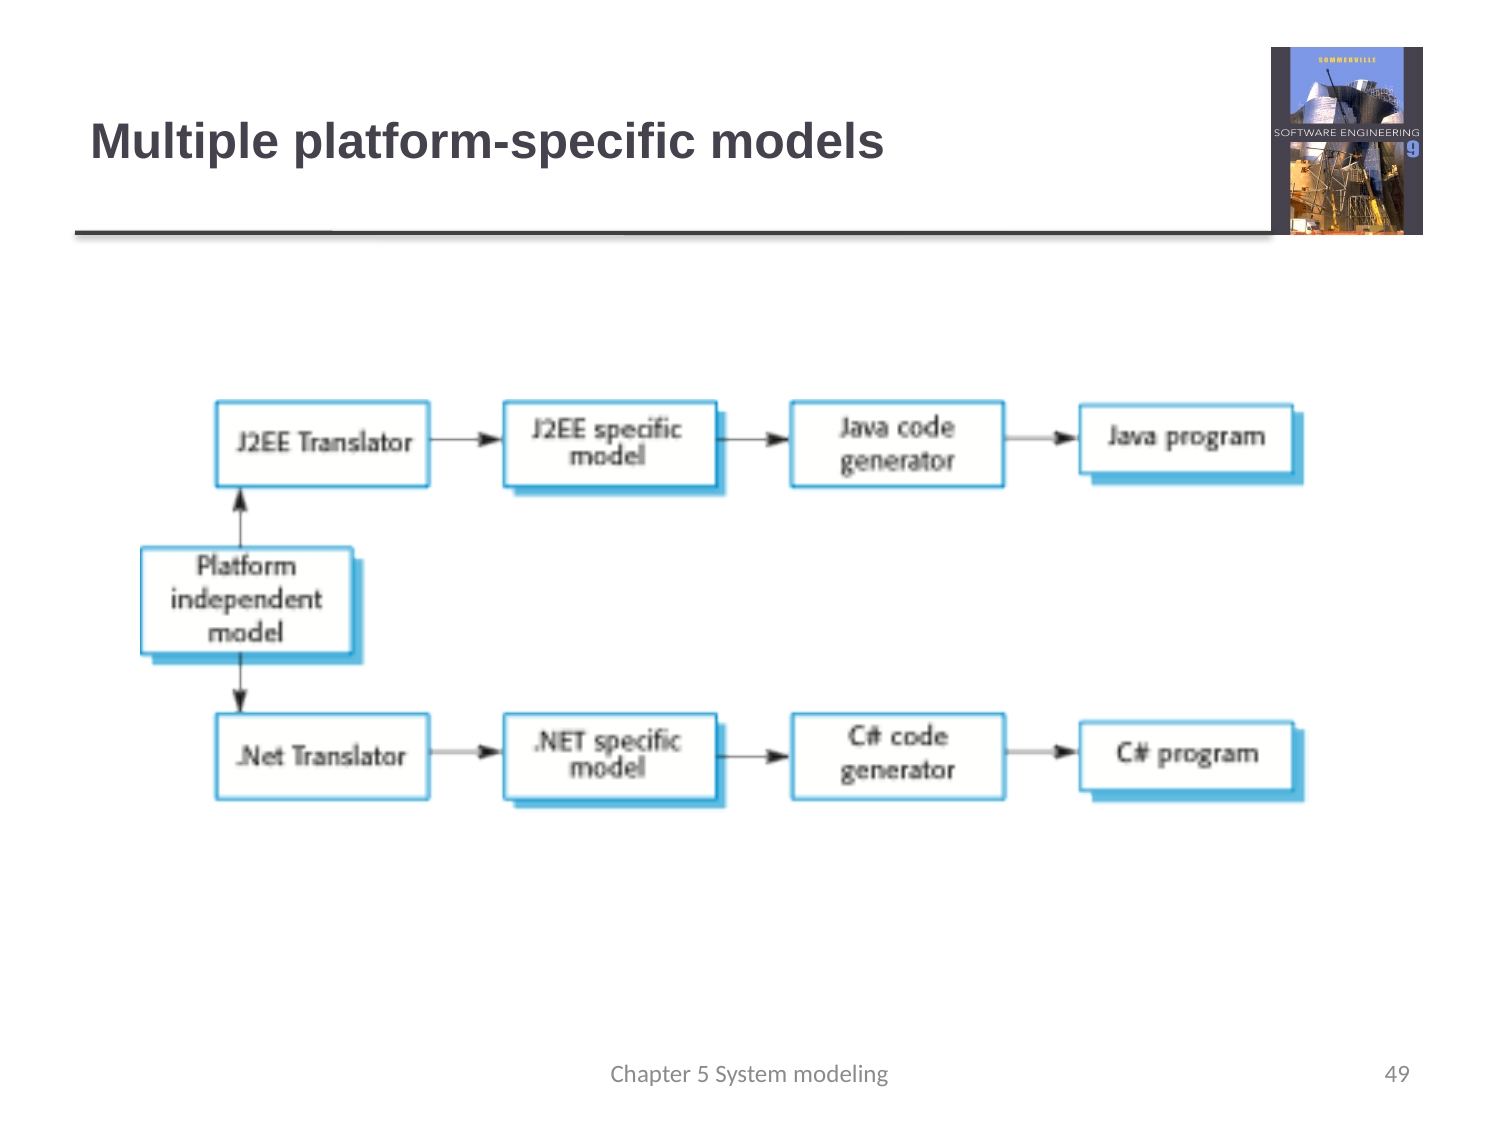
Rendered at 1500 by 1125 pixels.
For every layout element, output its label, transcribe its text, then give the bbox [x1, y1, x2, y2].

picture [140, 399, 1309, 813]
title Multiple platform-specific models [74, 44, 1272, 233]
slide_number 49 [1074, 1042, 1425, 1103]
footer Chapter 5 System modeling [512, 1042, 988, 1103]
picture [1272, 47, 1423, 235]
